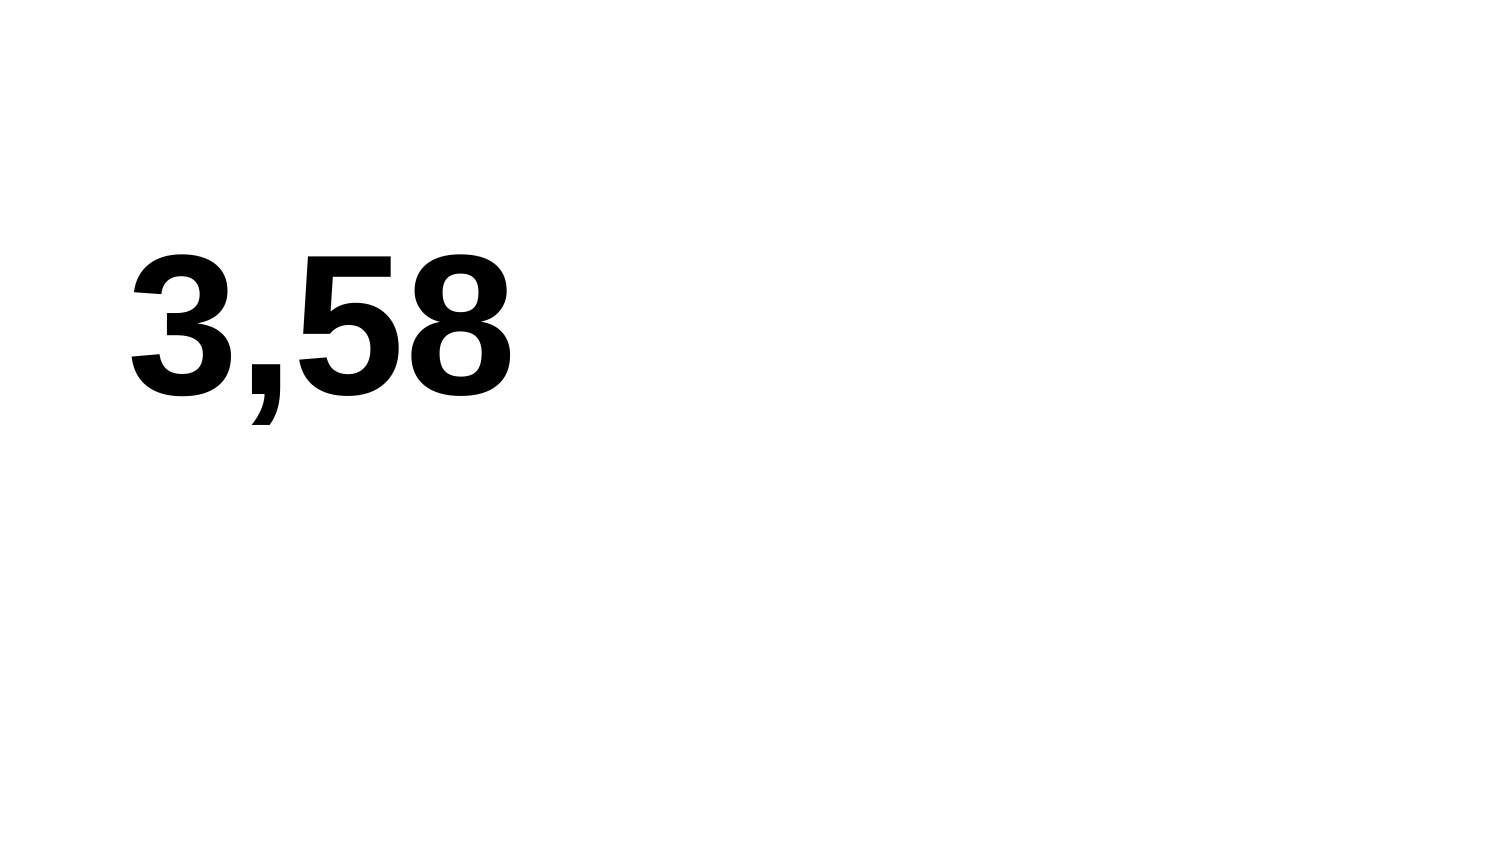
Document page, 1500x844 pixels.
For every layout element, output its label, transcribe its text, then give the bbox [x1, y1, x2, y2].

text_box 3,58 [112, 259, 1388, 450]
